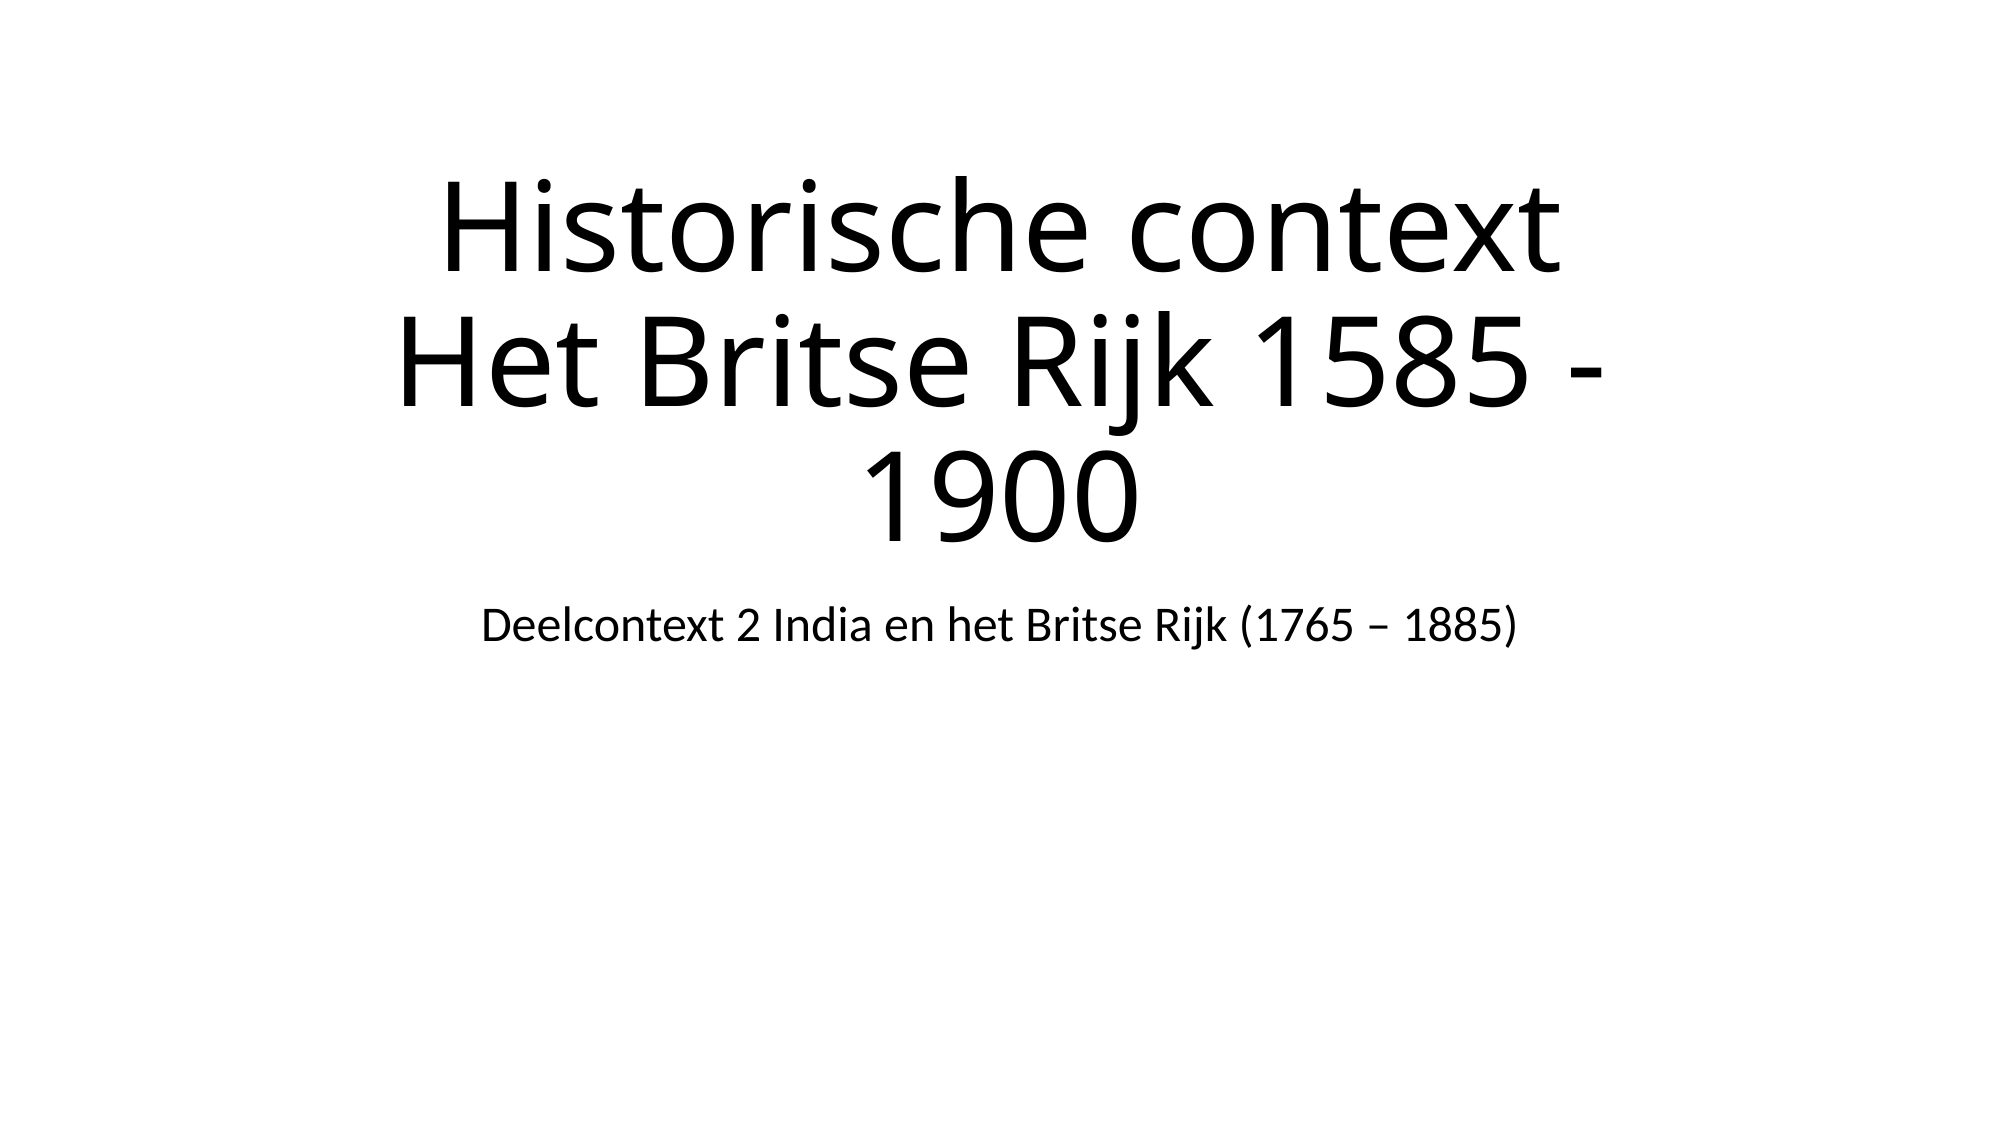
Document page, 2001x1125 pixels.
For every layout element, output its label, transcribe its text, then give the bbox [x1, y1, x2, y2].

subtitle Deelcontext 2 India en het Britse Rijk (1765 – 1885) [249, 590, 1750, 863]
title Historische context Het Britse Rijk 1585 - 1900 [249, 184, 1750, 576]
